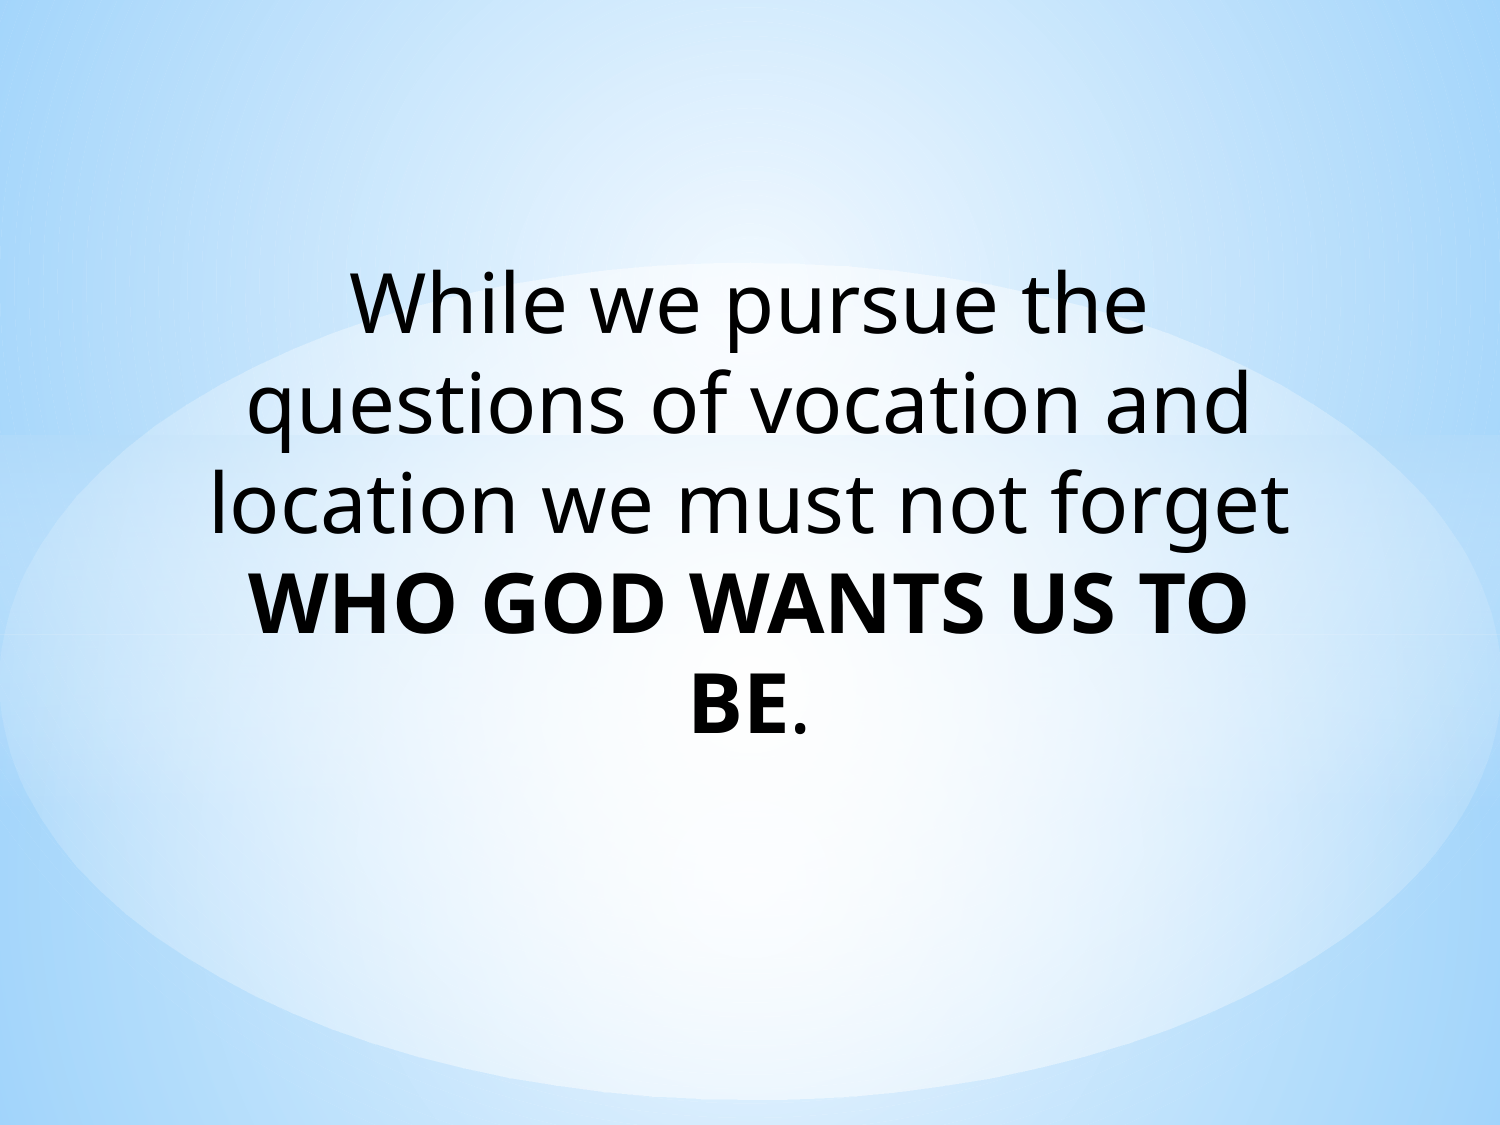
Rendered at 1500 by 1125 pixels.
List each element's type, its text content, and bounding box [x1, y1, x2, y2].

text_box While we pursue the questions of vocation and location we must not forget WHO GOD WANTS US TO BE. [187, 242, 1313, 758]
